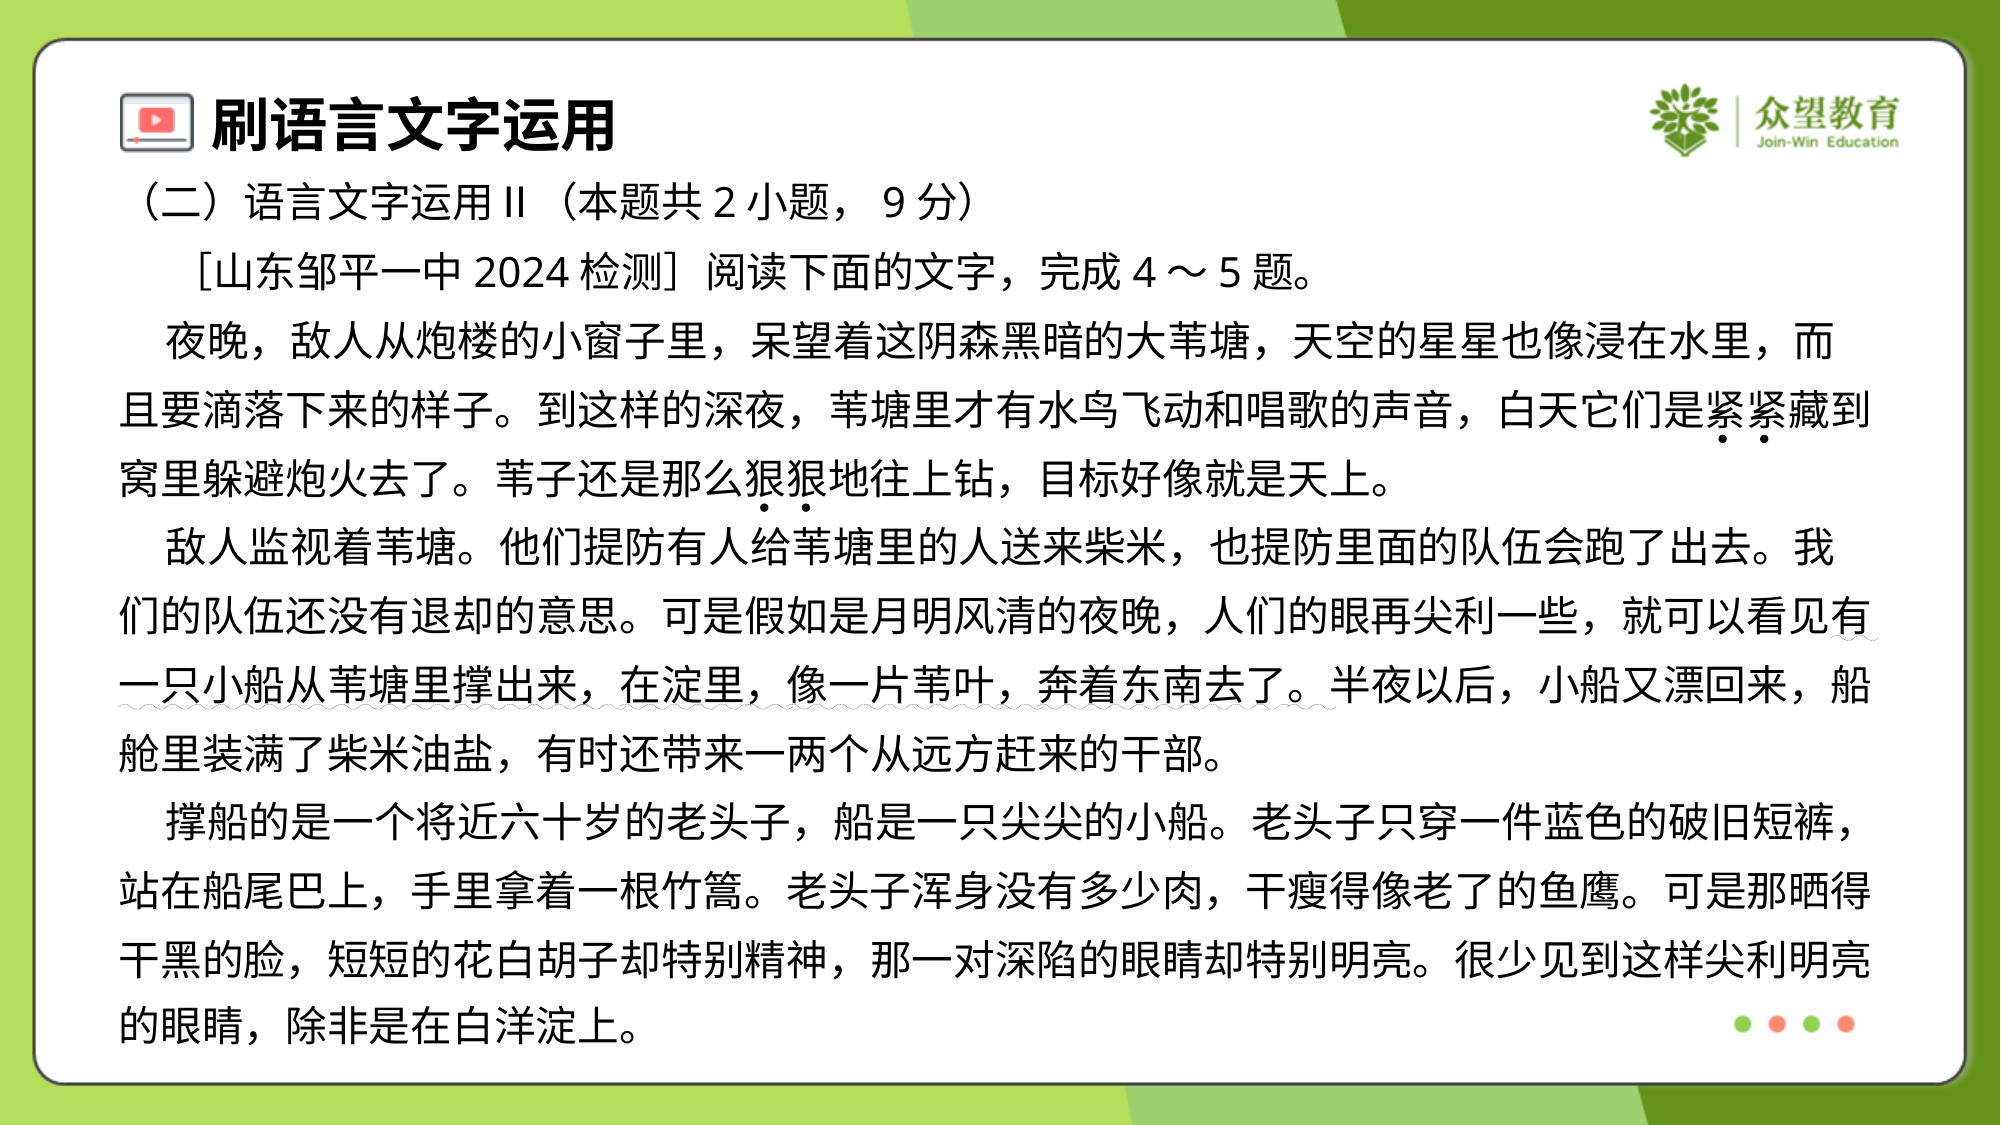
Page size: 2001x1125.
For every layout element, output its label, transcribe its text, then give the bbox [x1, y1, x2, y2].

text_box [760, 503, 769, 512]
text_box [1718, 434, 1727, 444]
text_box [801, 503, 811, 512]
text_box [1760, 434, 1769, 444]
picture [0, 0, 2000, 1125]
text_box ［山东邹平一中2024检测］阅读下面的文字，完成4～5题。 夜晚，敌人从炮楼的小窗子里，呆望着这阴森黑暗的大苇塘，天空的星星也像浸在水里，而 且要滴落下来的样子。到这样的深夜，苇塘里才有水鸟飞动和唱歌的声音，白天它们是紧紧藏到 窝里躲避炮火去了。苇子还是那么狠狠地往上钻，目标好像就是天上。 敌人监视着苇塘。他们提防有人给苇塘里的人送来柴米，也提防里面的队伍会跑了出去。我 们的队伍还没有退却的意思。可是假如是月明风清的夜晚，人们的眼再尖利一些，就可以看见有 一只小船从苇塘里撑出来，在淀里，像一片苇叶，奔着东南去了。半夜以后，小船又漂回来，船 舱里装满了柴米油盐，有时还带来一两个从远方赶来的干部。 撑船的是一个将近六十岁的老头子，船是一只尖尖的小船。老头子只穿一件蓝色的破旧短裤， 站在船尾巴上，手里拿着一根竹篙。老头子浑身没有多少肉，干瘦得像老了的鱼鹰。可是那晒得 干黑的脸，短短的花白胡子却特别精神，那一对深陷的眼睛却特别明亮。很少见到这样尖利明亮 的眼睛，除非是在白洋淀上。 [118, 227, 1883, 1044]
text_box （二）语言文字运用Ⅱ（本题共2小题，9分） [118, 158, 1883, 221]
